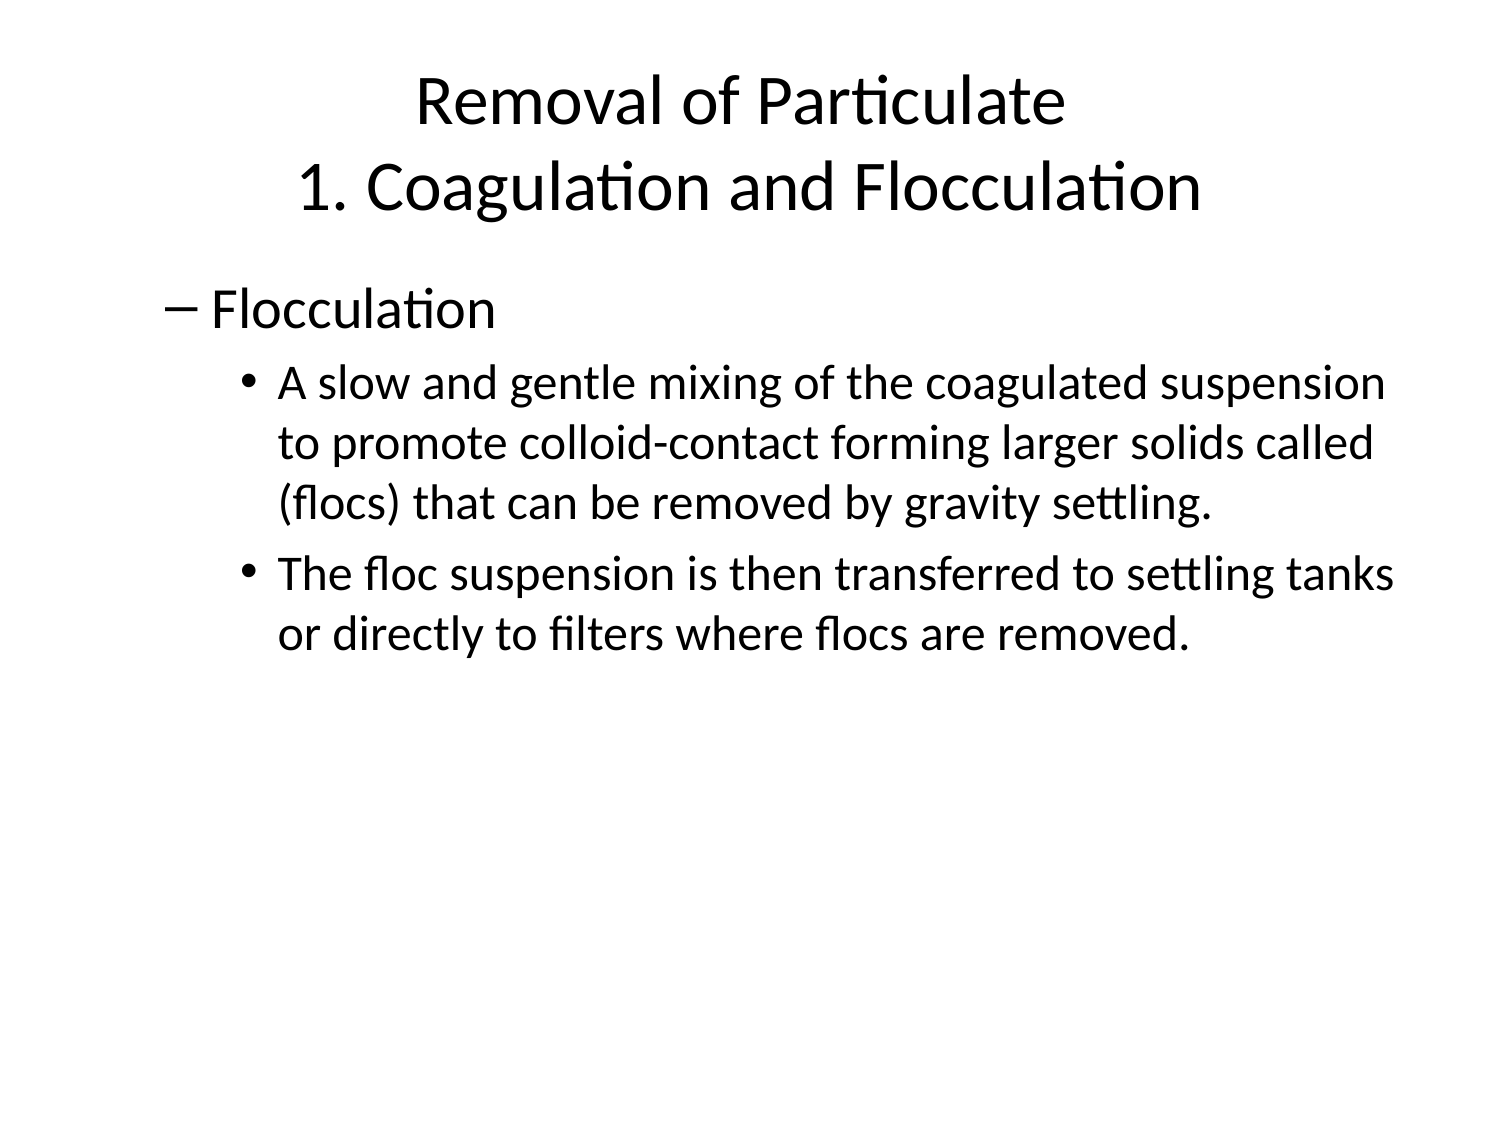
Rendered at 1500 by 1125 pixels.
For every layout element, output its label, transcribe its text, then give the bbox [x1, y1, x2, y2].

title Removal of Particulate 1. Coagulation and Flocculation [75, 45, 1425, 233]
list Flocculation A slow and gentle mixing of the coagulated suspension to promote colloid-contact forming larger solids called (flocs) that can be removed by gravity settling. The floc suspension is then transferred to settling tanks or directly to filters where flocs are removed. [75, 262, 1425, 1005]
